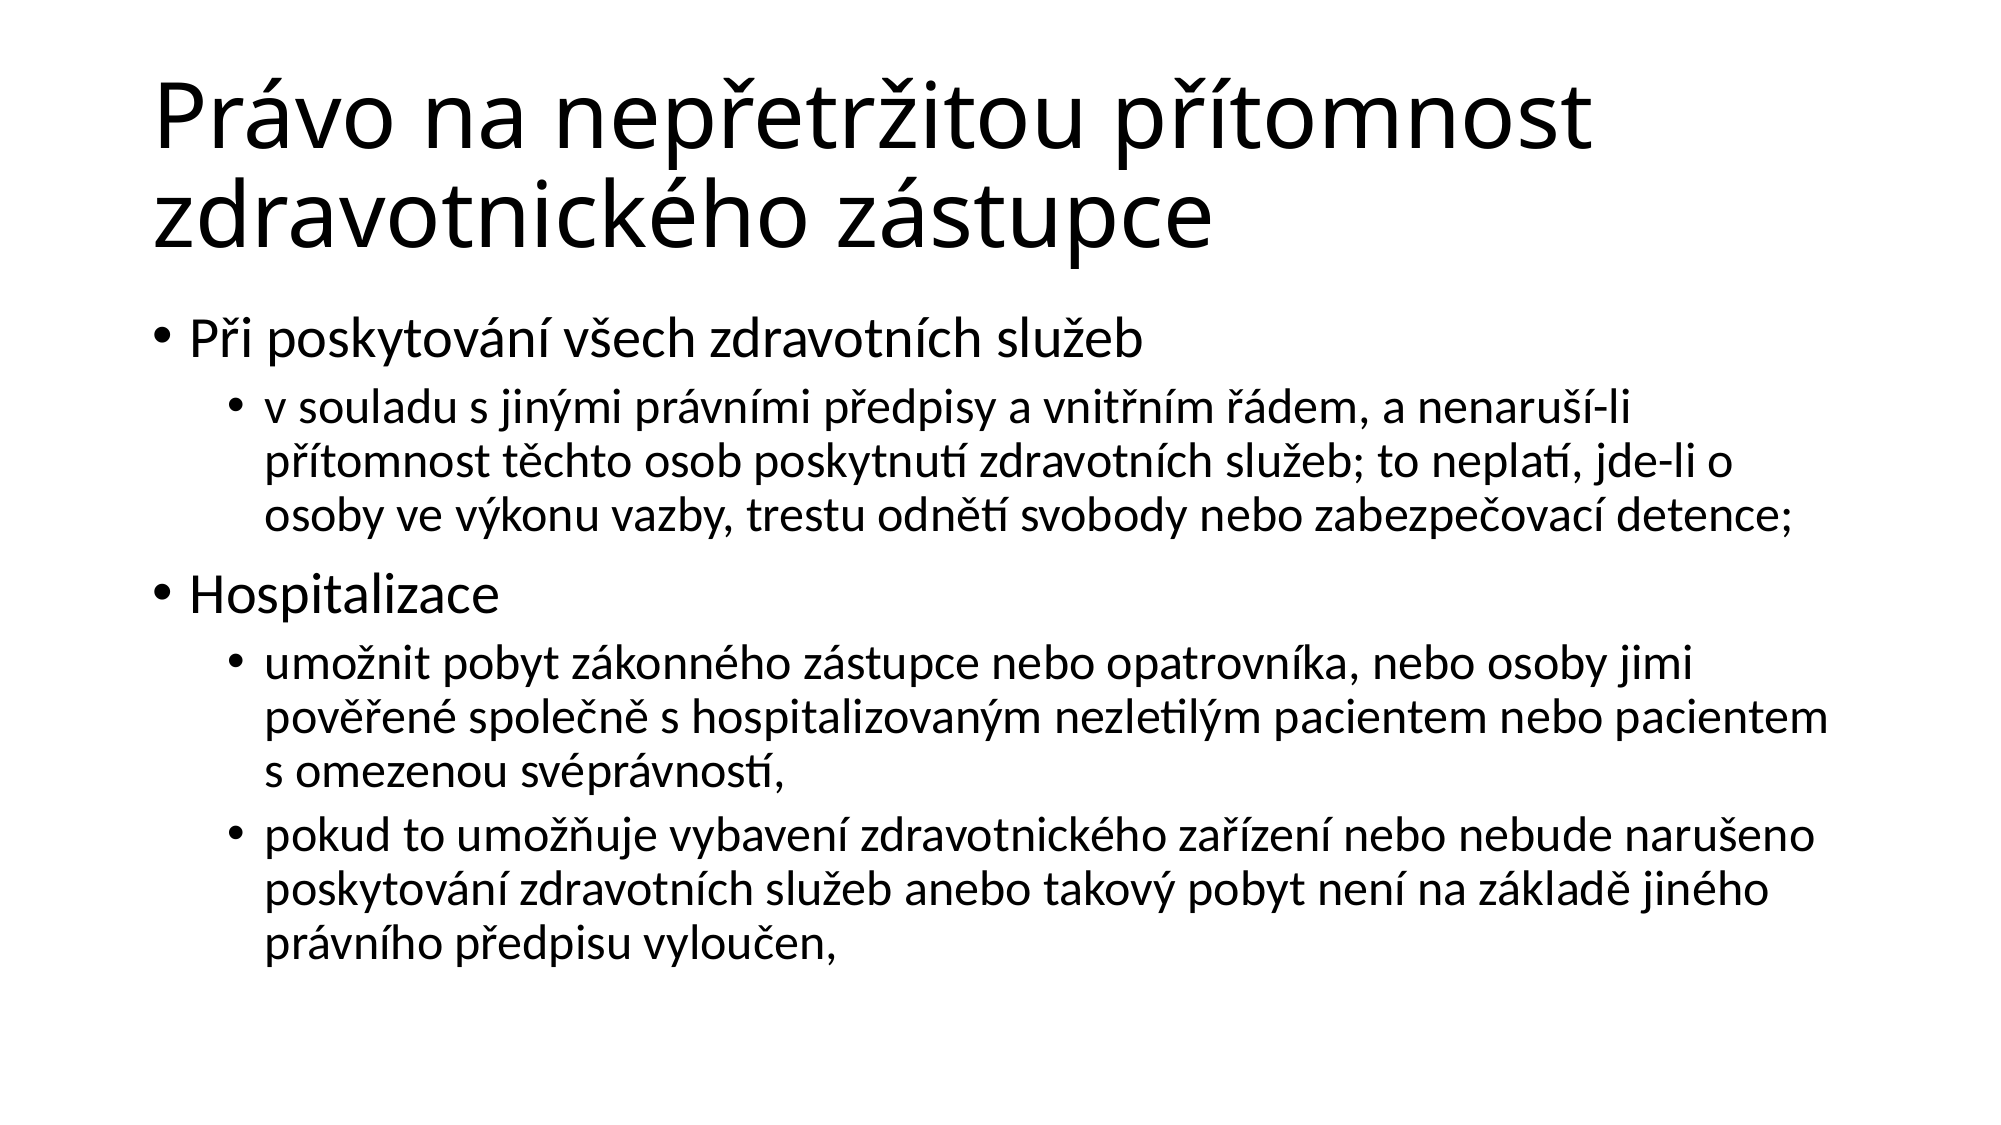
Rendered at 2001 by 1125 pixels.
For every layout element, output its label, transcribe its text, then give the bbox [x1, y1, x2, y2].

title Právo na nepřetržitou přítomnost zdravotnického zástupce [137, 59, 1863, 278]
list Při poskytování všech zdravotních služeb v souladu s jinými právními předpisy a vnitřním řádem, a nenaruší-li přítomnost těchto osob poskytnutí zdravotních služeb; to neplatí, jde-li o osoby ve výkonu vazby, trestu odnětí svobody nebo zabezpečovací detence; Hospitalizace umožnit pobyt zákonného zástupce nebo opatrovníka, nebo osoby jimi pověřené společně s hospitalizovaným nezletilým pacientem nebo pacientem s omezenou svéprávností, pokud to umožňuje vybavení zdravotnického zařízení nebo nebude narušeno poskytování zdravotních služeb anebo takový pobyt není na základě jiného právního předpisu vyloučen, [137, 299, 1863, 1014]
